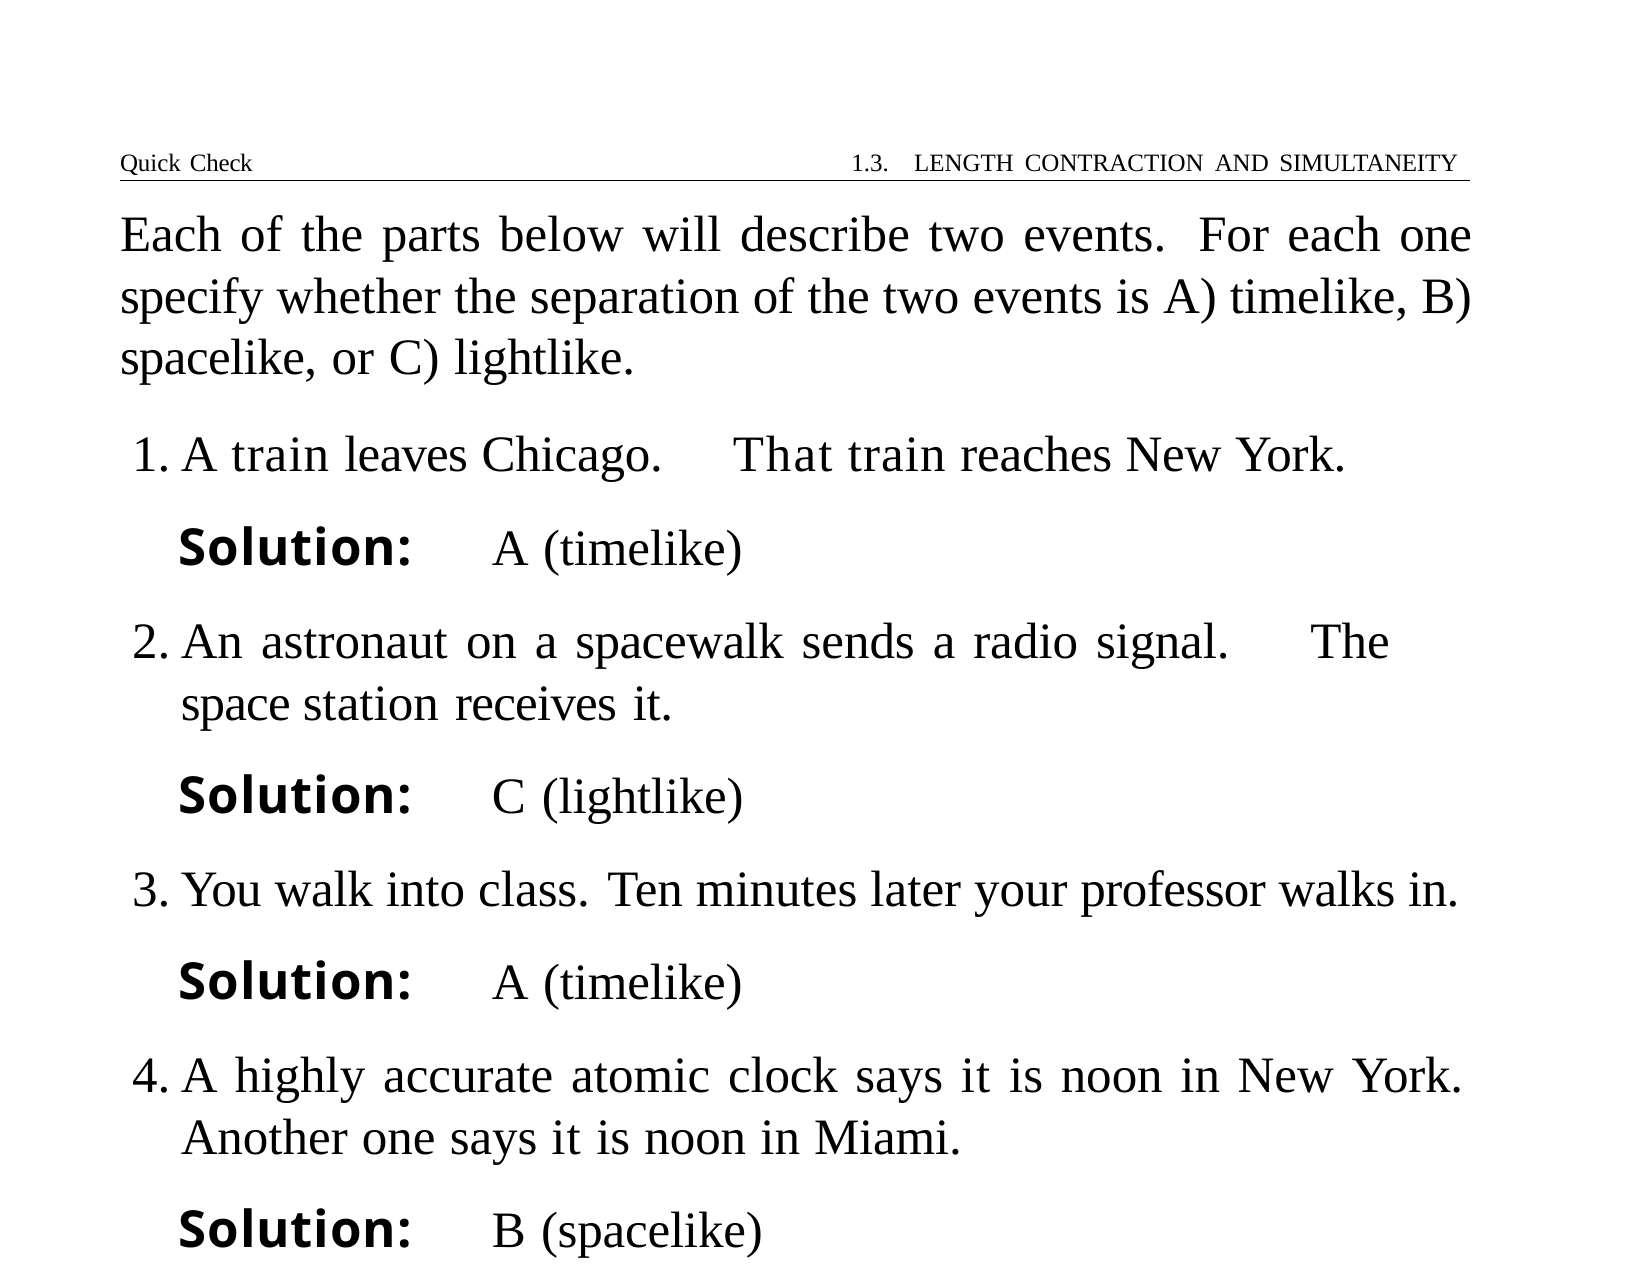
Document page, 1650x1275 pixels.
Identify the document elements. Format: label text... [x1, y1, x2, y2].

text_box A train leaves Chicago. That train reaches New York. Solution: A (timelike) An astronaut on a spacewalk sends a radio signal. The space station receives it. Solution: C (lightlike) You walk into class. Ten minutes later your professor walks in. Solution: A (timelike) A highly accurate atomic clock says it is noon in New York. Another one says it is noon in Miami. Solution: B (spacelike) [130, 386, 1473, 1259]
text_box Quick Check 1.3. LENGTH CONTRACTION AND SIMULTANEITY [117, 144, 1473, 176]
title Each of the parts below will describe two events. For each one specify whether the separation of the two events is A) timelike, B) spacelike, or C) lightlike. [117, 198, 1473, 413]
